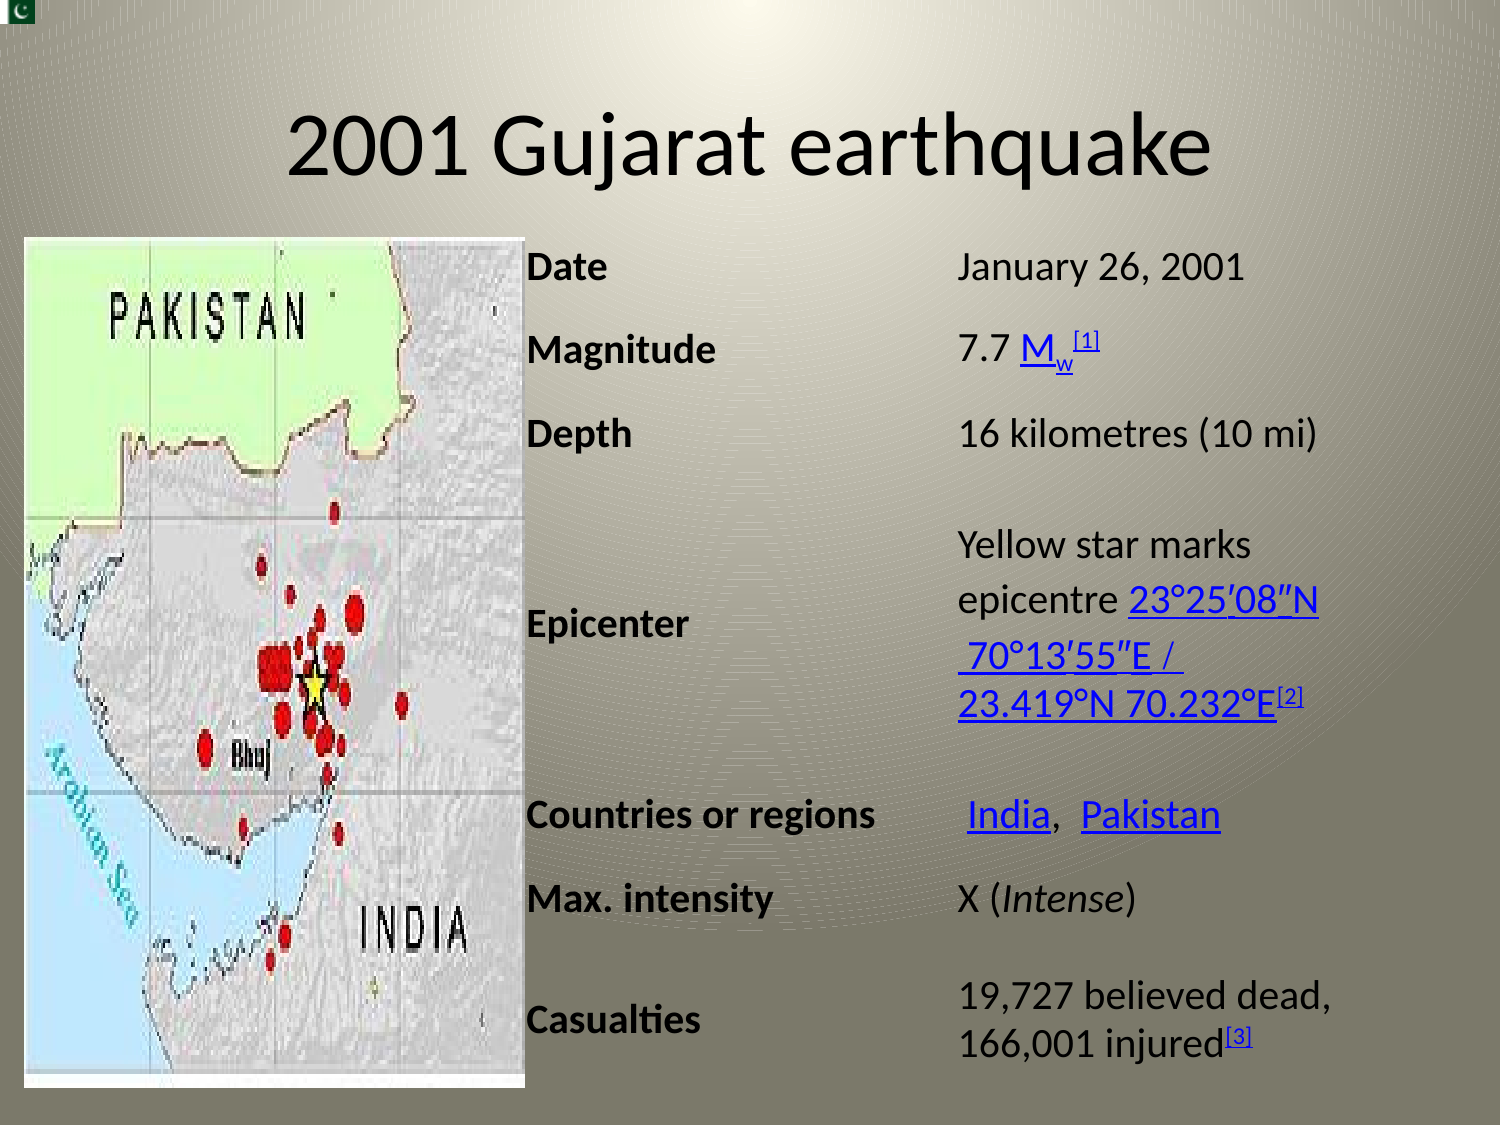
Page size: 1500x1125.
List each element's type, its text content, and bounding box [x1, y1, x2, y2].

table_cell Max. intensity [529, 857, 956, 940]
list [24, 237, 526, 1088]
table_cell 7.7 Mw[1] [956, 308, 1387, 392]
table_cell X (Intense) [956, 857, 1387, 940]
table_cell 19,727 believed dead, 166,001 injured[3] [956, 940, 1387, 1100]
table_header Date [525, 225, 956, 308]
table_cell India, Pakistan [956, 773, 1387, 857]
table_cell Yellow star marks epicentre 23°25′08″N 70°13′55″E﻿ / ﻿23.419°N 70.232°E[2] [956, 475, 1387, 773]
table_cell Casualties [525, 940, 956, 1100]
table_cell Magnitude [529, 308, 956, 392]
title 2001 Gujarat earthquake [75, 45, 1425, 233]
table_cell 16 kilometres (10 mi) [956, 392, 1387, 475]
table_cell Countries or regions [529, 773, 956, 857]
picture [0, 0, 35, 24]
table_header January 26, 2001 [956, 225, 1387, 308]
table_cell Epicenter [529, 475, 956, 773]
table_cell Depth [529, 392, 956, 475]
